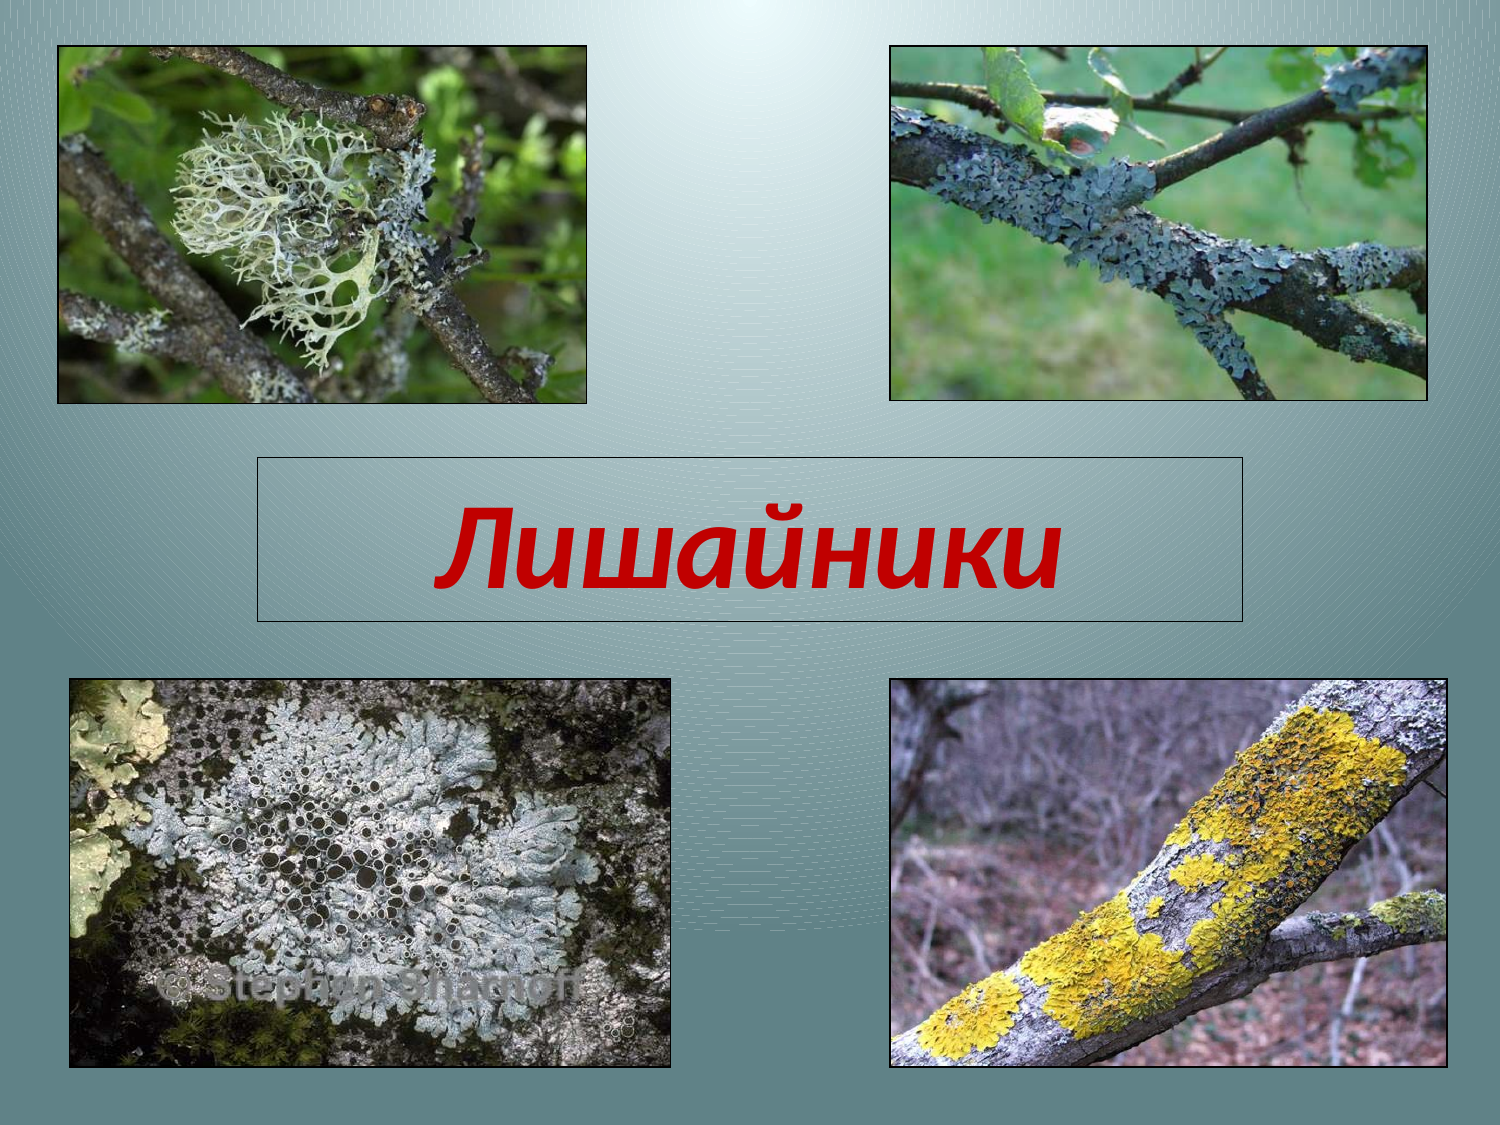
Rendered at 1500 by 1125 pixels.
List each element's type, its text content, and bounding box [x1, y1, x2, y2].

picture [70, 679, 671, 1067]
title Лишайники [257, 457, 1243, 622]
picture [890, 679, 1447, 1067]
picture [890, 46, 1427, 400]
picture [58, 46, 587, 404]
